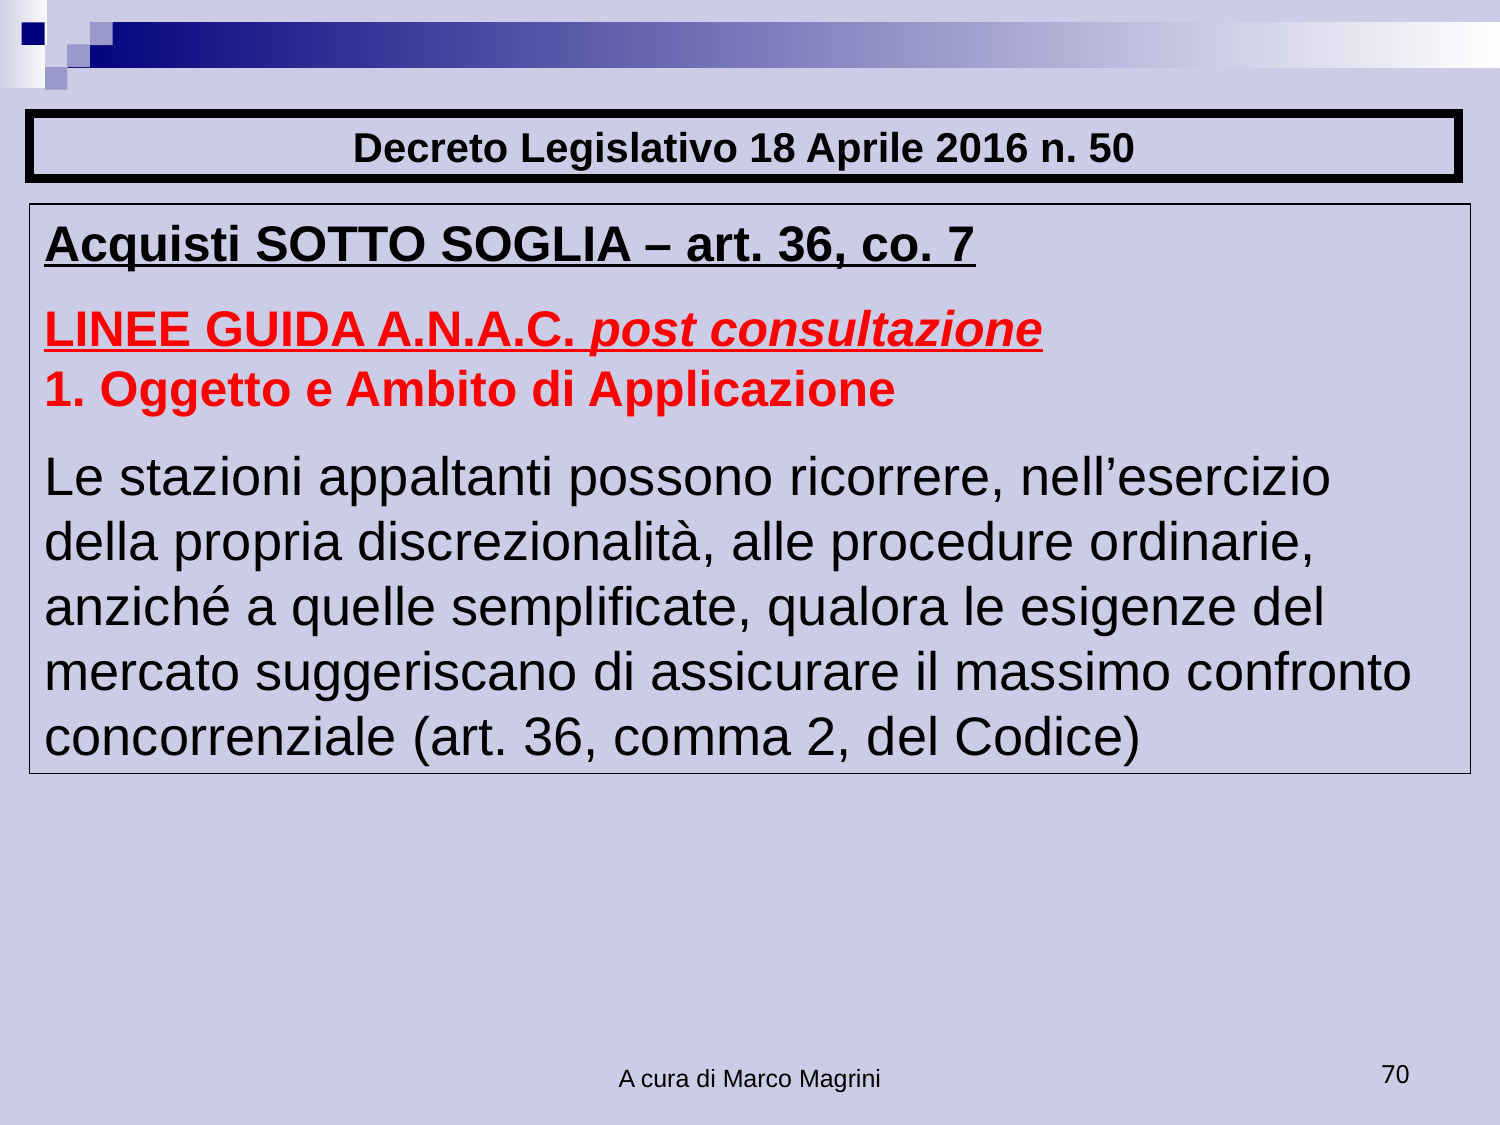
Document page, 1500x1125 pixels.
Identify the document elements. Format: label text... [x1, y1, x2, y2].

text_box Decreto Legislativo 18 Aprile 2016 n. 50 [29, 113, 1459, 179]
slide_number 70 [1074, 1025, 1425, 1100]
text_box Acquisti SOTTO SOGLIA – art. 36, co. 7 LINEE GUIDA A.N.A.C. post consultazione 1. Oggetto e Ambito di Applicazione Le stazioni appaltanti possono ricorrere, nell’esercizio della propria discrezionalità, alle procedure ordinarie, anziché a quelle semplificate, qualora le esigenze del mercato suggeriscano di assicurare il massimo confronto concorrenziale (art. 36, comma 2, del Codice) [29, 203, 1471, 774]
footer A cura di Marco Magrini [512, 1025, 988, 1100]
